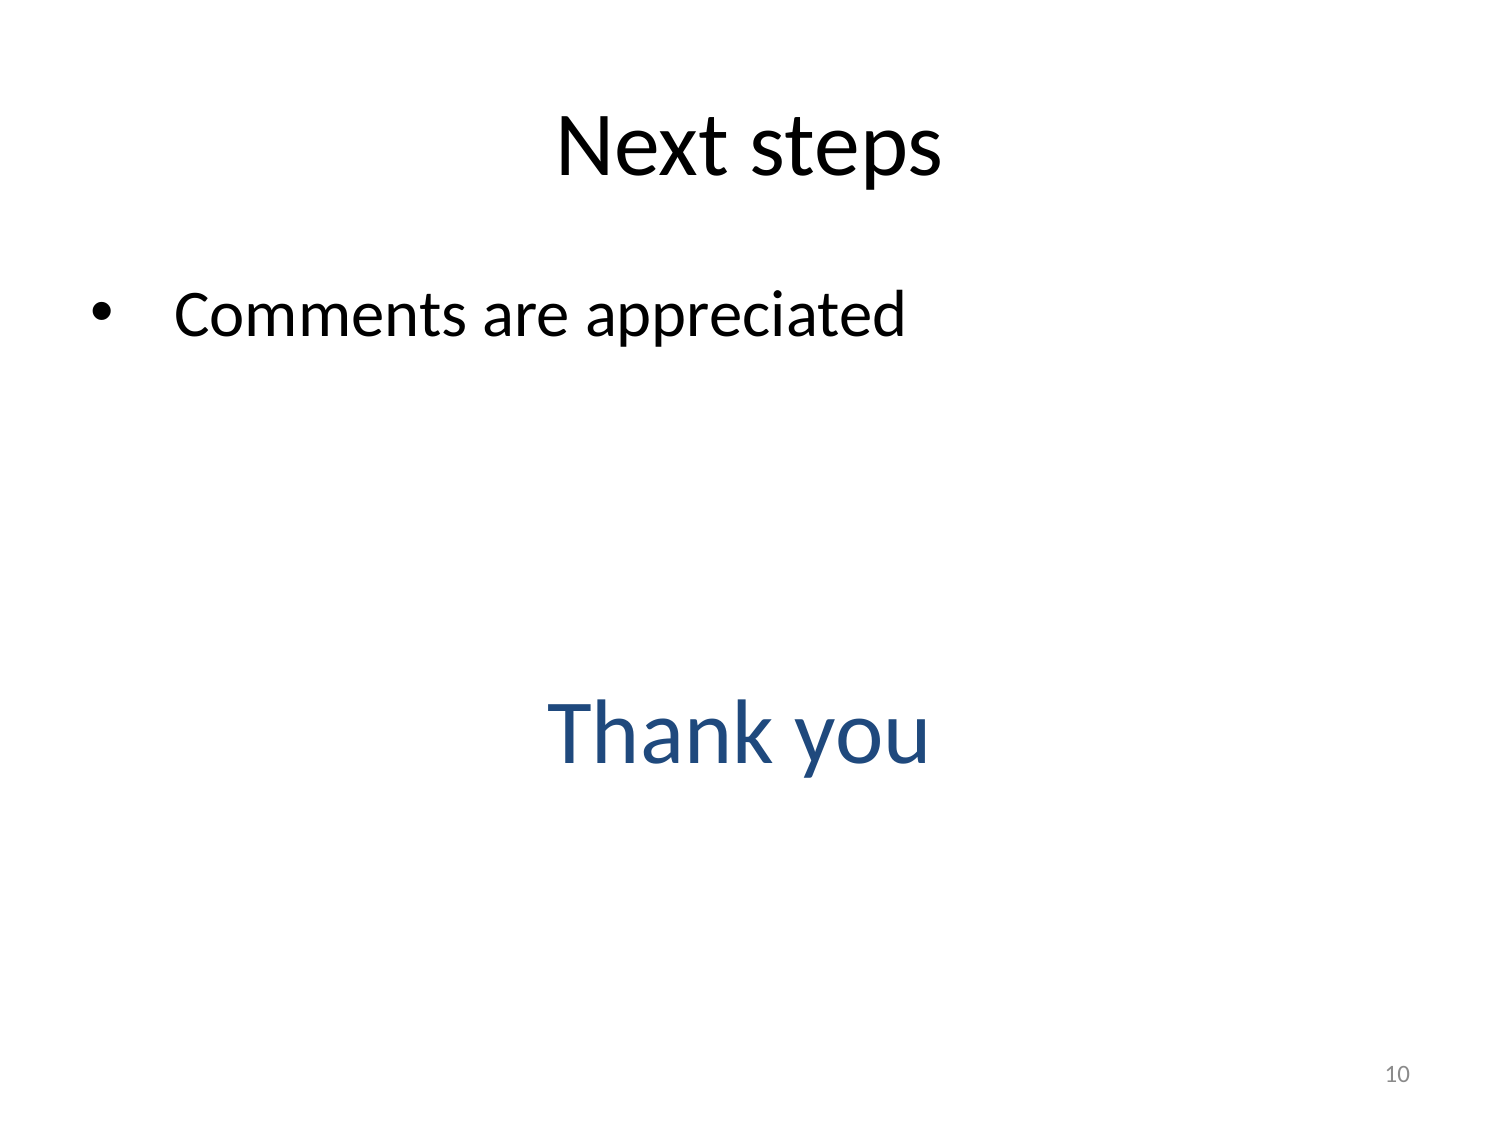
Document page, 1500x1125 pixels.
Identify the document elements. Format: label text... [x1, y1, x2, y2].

list Comments are appreciated [75, 262, 1425, 1005]
text_box Thank you [64, 633, 1415, 821]
title Next steps [75, 45, 1425, 233]
slide_number 10 [1074, 1042, 1425, 1103]
